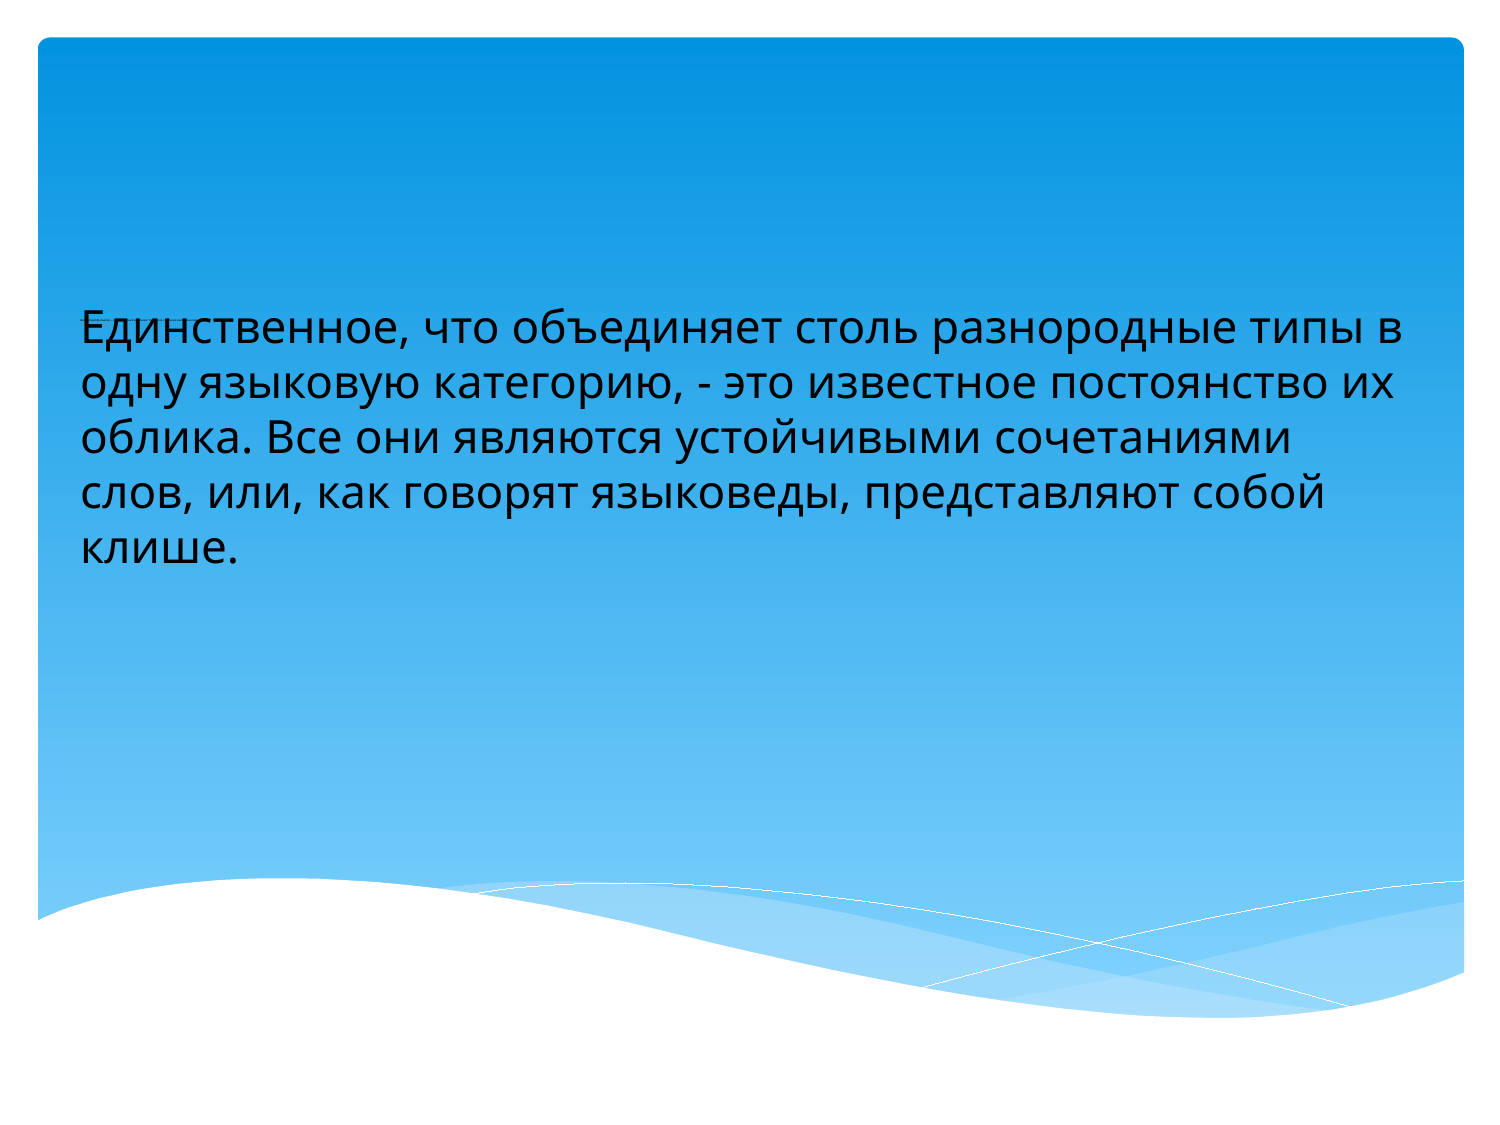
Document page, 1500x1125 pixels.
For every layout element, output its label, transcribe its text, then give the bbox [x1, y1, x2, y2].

subtitle Единственное, что объединяет столь разнородные типы в одну языковую категорию, - это известное постоянство их облика. Все они являются устойчивыми сочетаниями слов, или, как говорят языковеды, представляют собой клише. [64, 290, 1428, 1093]
